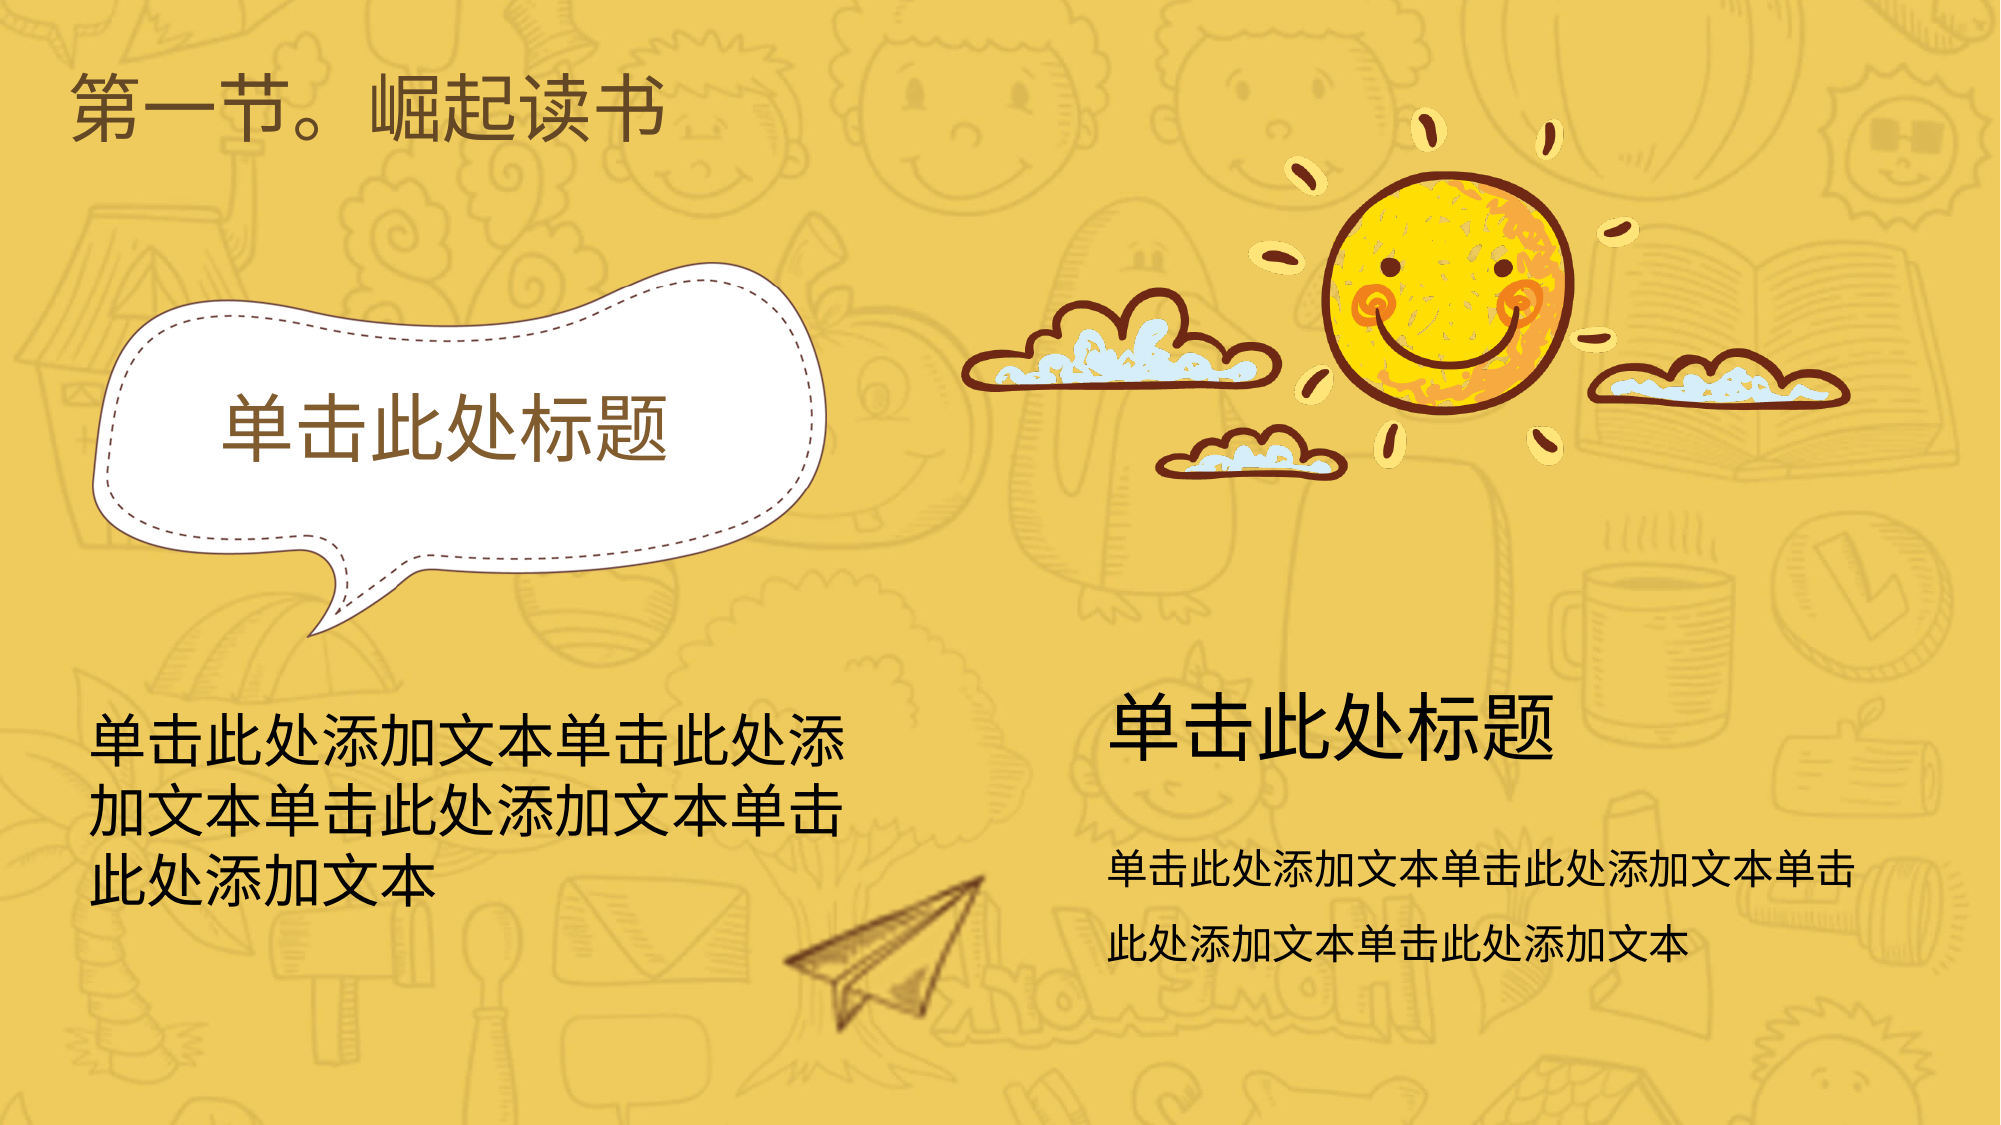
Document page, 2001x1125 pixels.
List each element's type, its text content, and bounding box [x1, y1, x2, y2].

text_box 单击此处标题 [1091, 672, 1738, 778]
text_box 单击此处添加文本单击此处添加文本单击此处添加文本单击此处添加文本 [1091, 810, 1892, 975]
picture [0, 0, 2001, 1125]
text_box 单击此处添加文本单击此处添加文本单击此处添加文本单击此处添加文本 [73, 697, 874, 922]
text_box 第一节。崛起读书 [52, 54, 700, 159]
